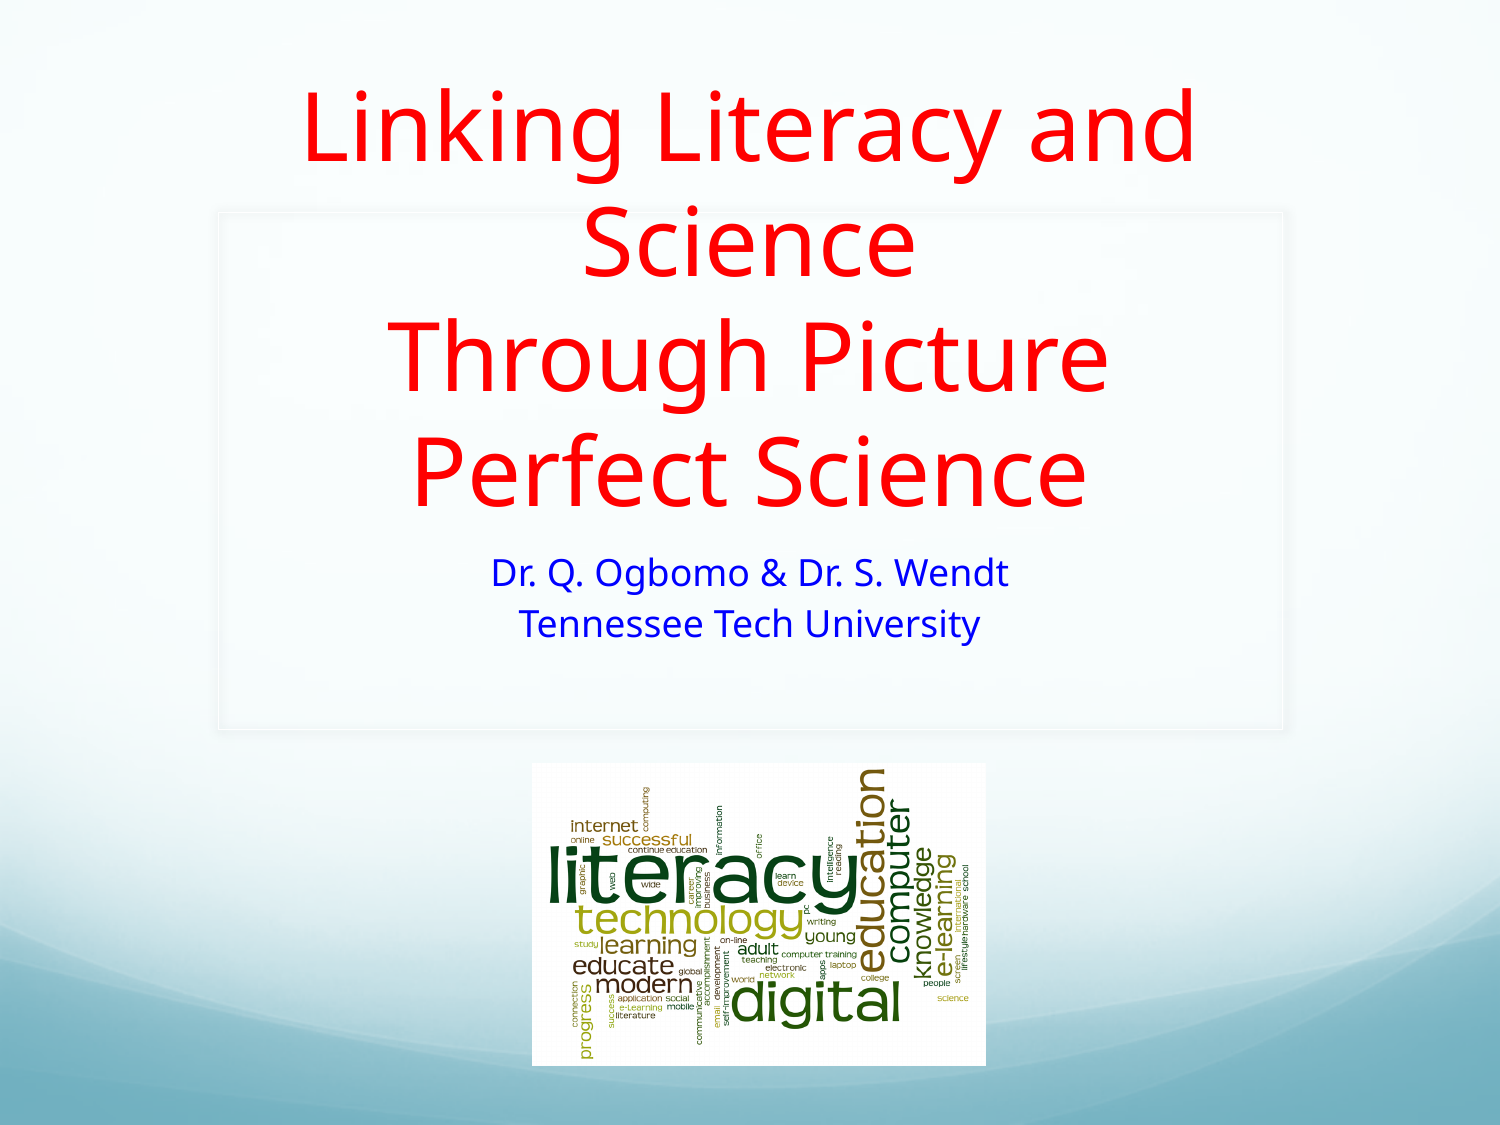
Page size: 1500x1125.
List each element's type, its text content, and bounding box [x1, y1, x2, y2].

picture [531, 763, 987, 1067]
title Linking Literacy and Science Through Picture Perfect Science [217, 249, 1283, 533]
subtitle Dr. Q. Ogbomo & Dr. S. Wendt Tennessee Tech University [217, 541, 1283, 692]
